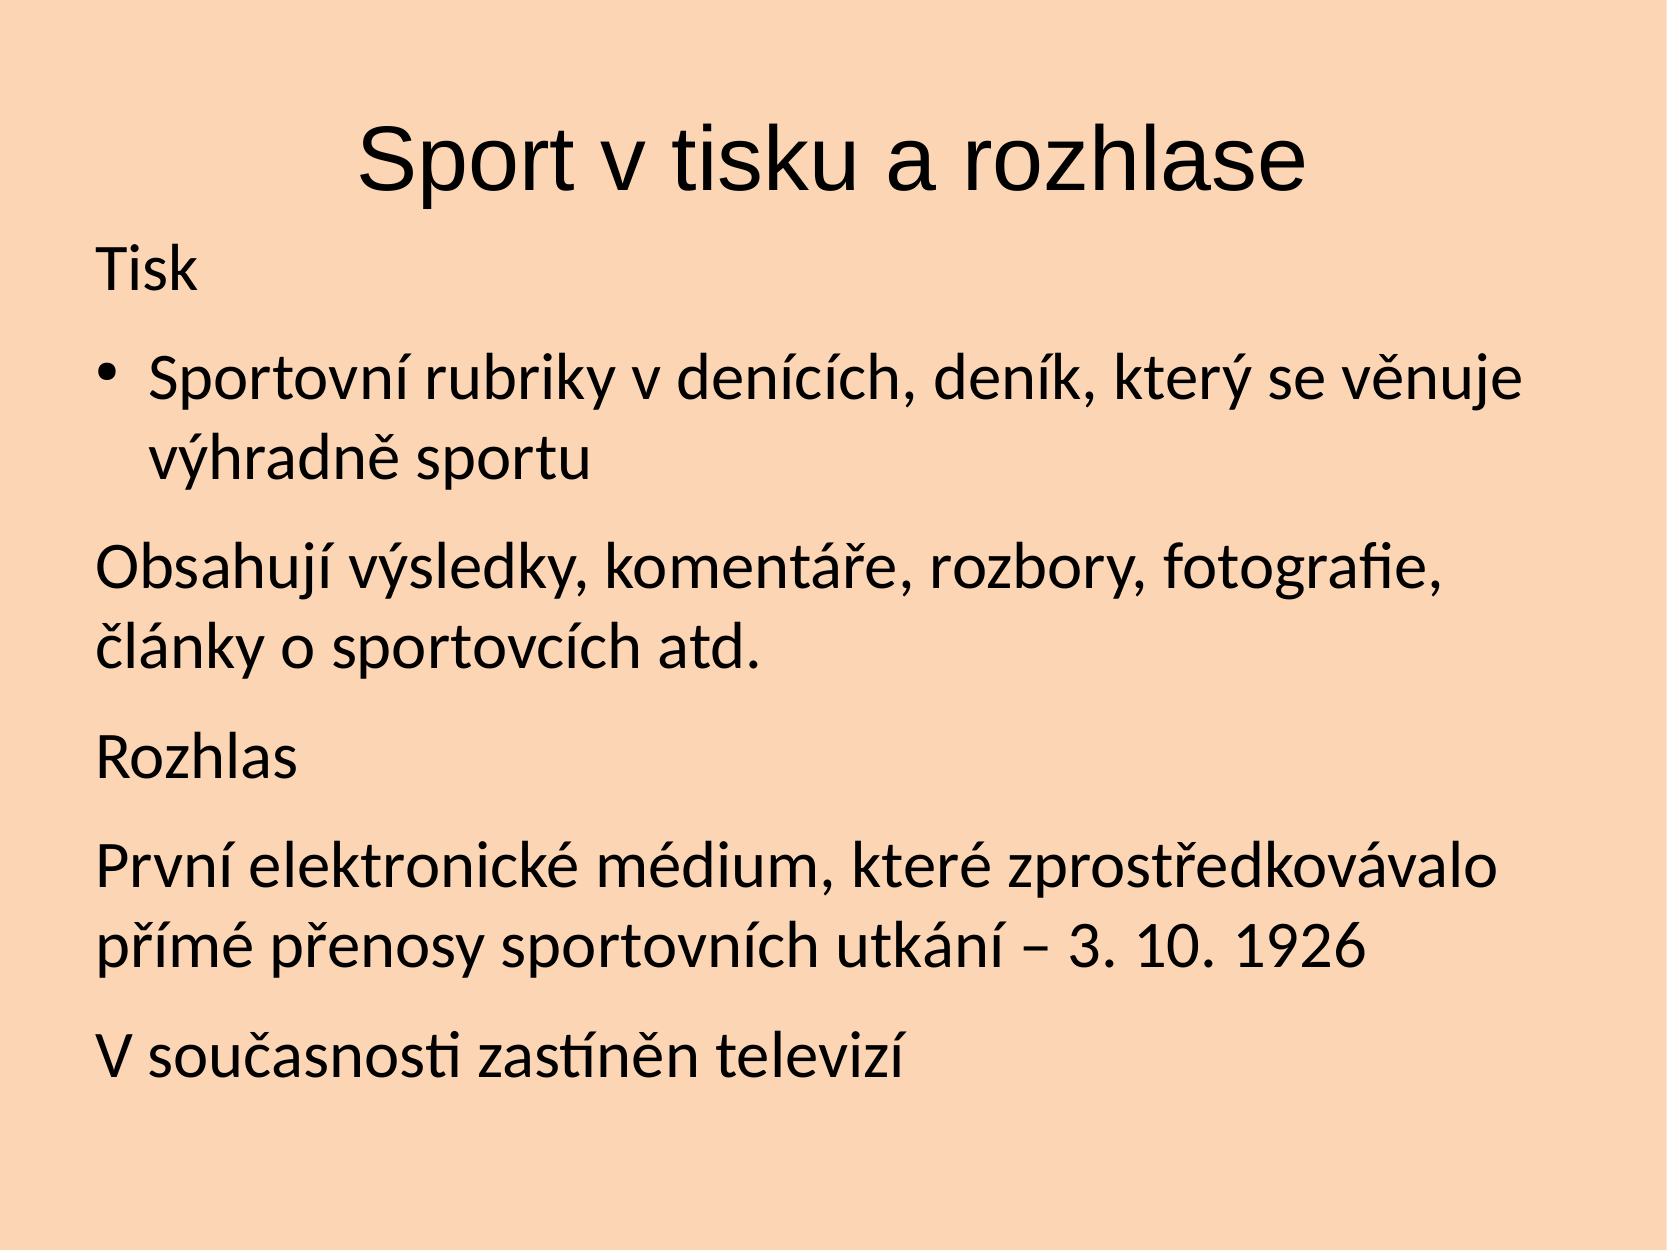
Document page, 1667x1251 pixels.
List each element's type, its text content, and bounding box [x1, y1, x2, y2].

title Sport v tisku a rozhlase [83, 49, 1584, 259]
list Tisk Sportovní rubriky v denících, deník, který se věnuje výhradně sportu Obsahují výsledky, komentáře, rozbory, fotografie, články o sportovcích atd. Rozhlas První elektronické médium, které zprostředkovávalo přímé přenosy sportovních utkání – 3. 10. 1926 V současnosti zastíněn televizí [77, 223, 1578, 1192]
